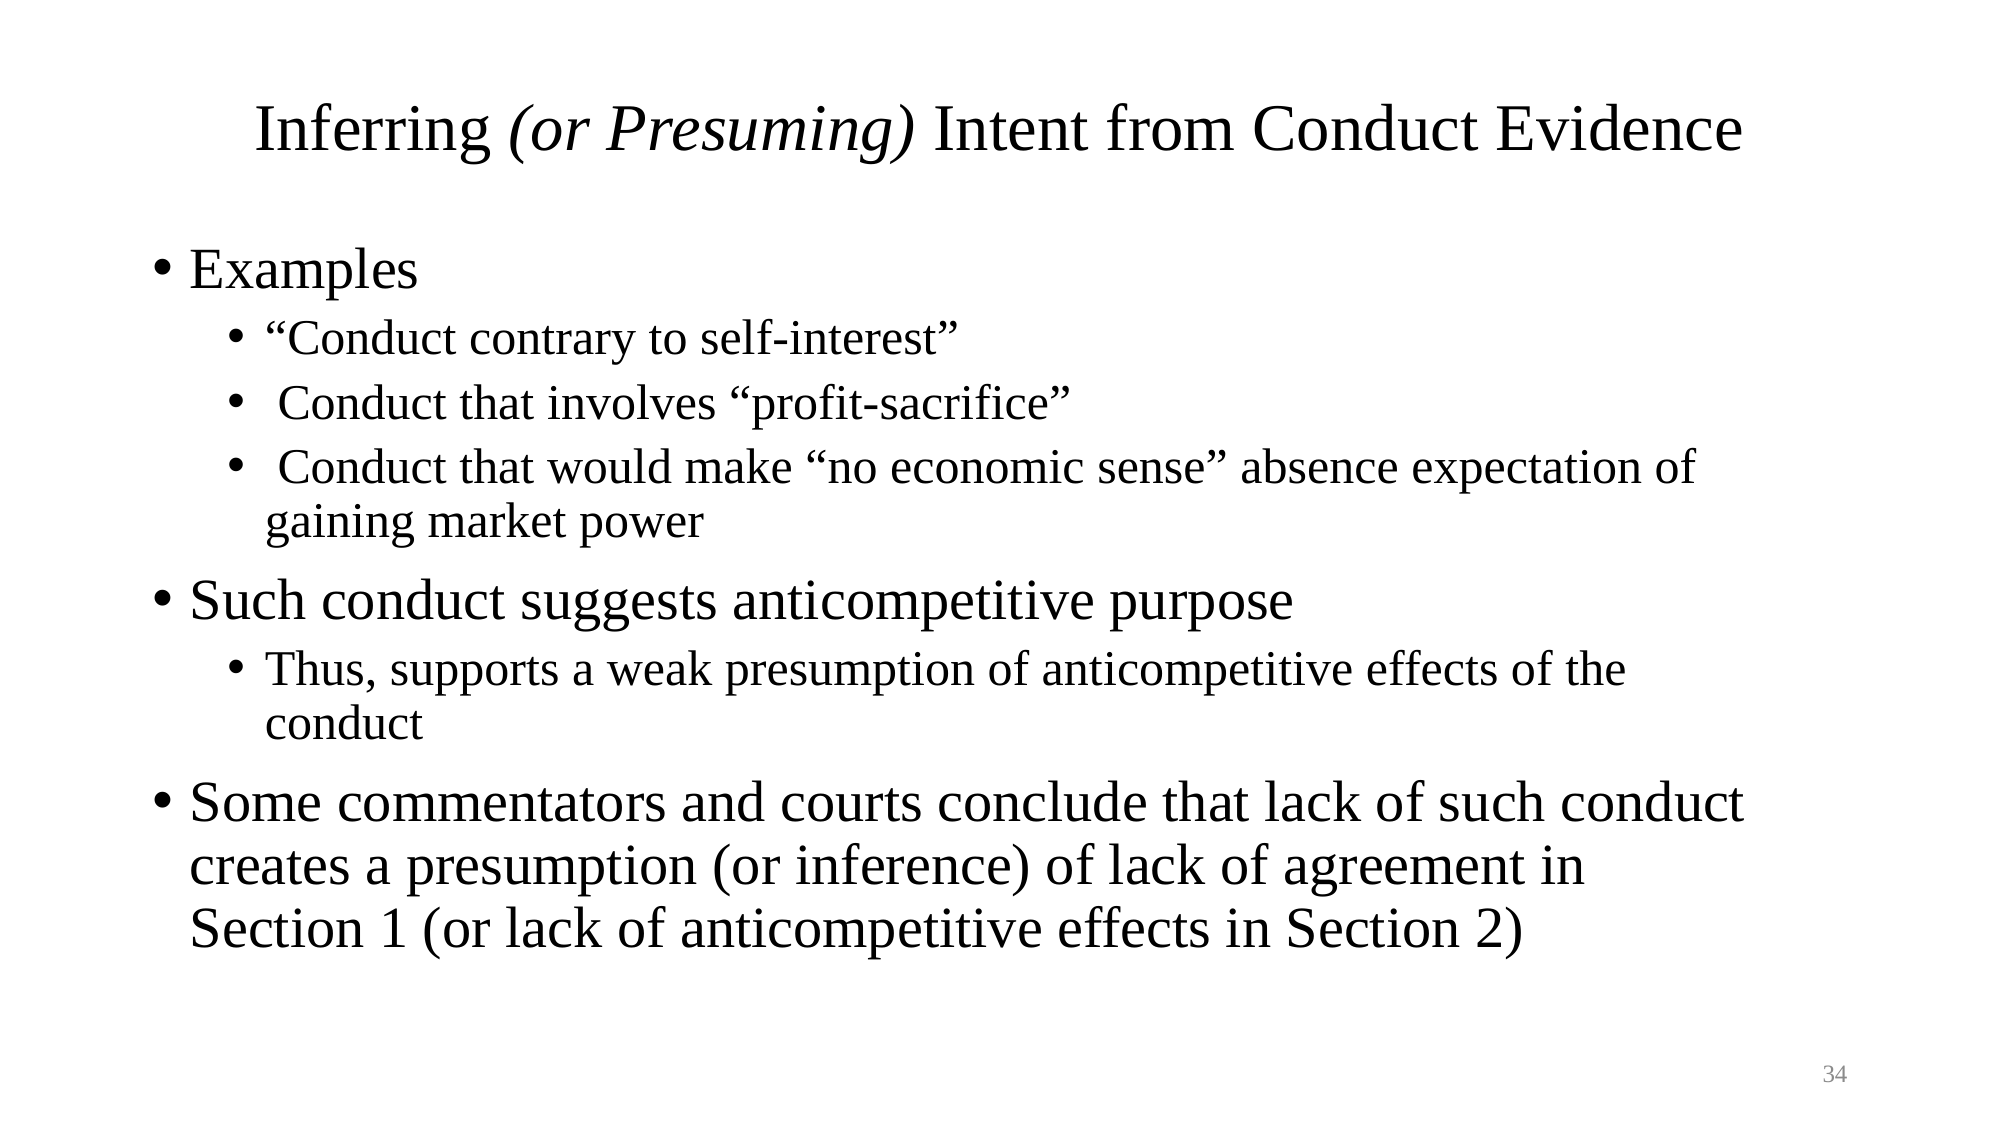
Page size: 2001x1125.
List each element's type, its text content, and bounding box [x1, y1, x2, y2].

slide_number 34 [1412, 1042, 1863, 1103]
title Inferring (or Presuming) Intent from Conduct Evidence [137, 59, 1863, 278]
list Examples “Conduct contrary to self-interest” Conduct that involves “profit-sacrifice” Conduct that would make “no economic sense” absence expectation of gaining market power Such conduct suggests anticompetitive purpose Thus, supports a weak presumption of anticompetitive effects of the conduct Some commentators and courts conclude that lack of such conduct creates a presumption (or inference) of lack of agreement in Section 1 (or lack of anticompetitive effects in Section 2) [137, 230, 1765, 1043]
